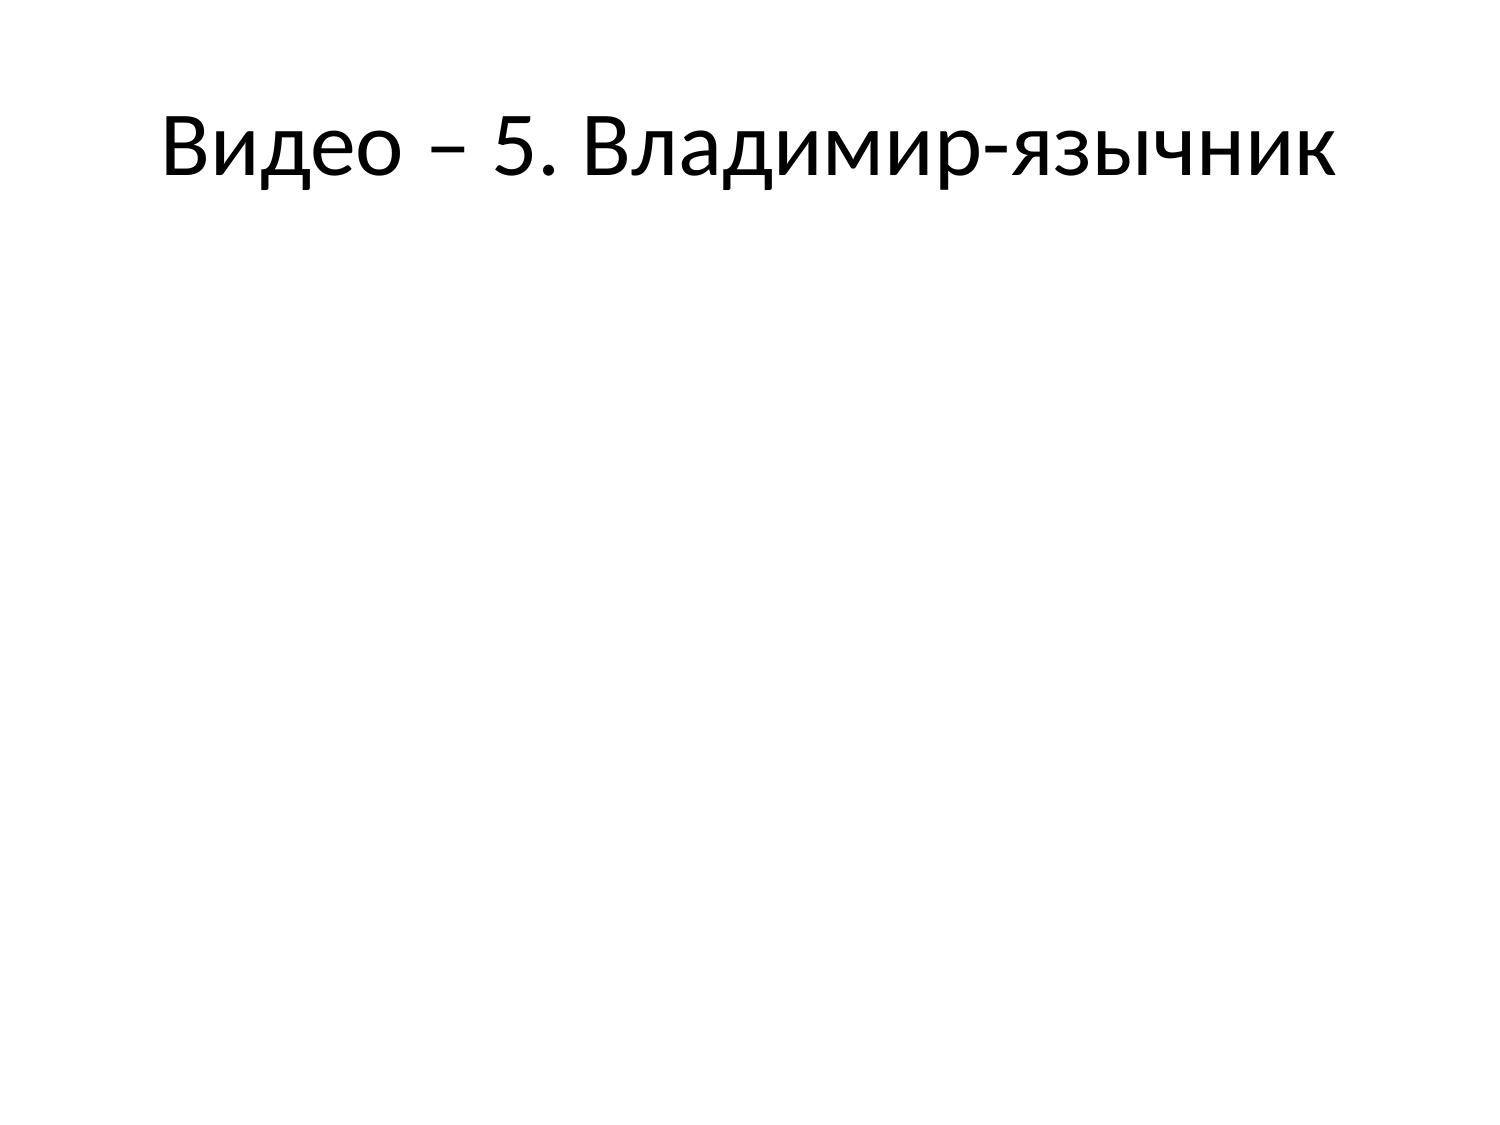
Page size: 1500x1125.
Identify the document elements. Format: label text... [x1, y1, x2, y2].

title Видео – 5. Владимир-язычник [75, 45, 1425, 233]
